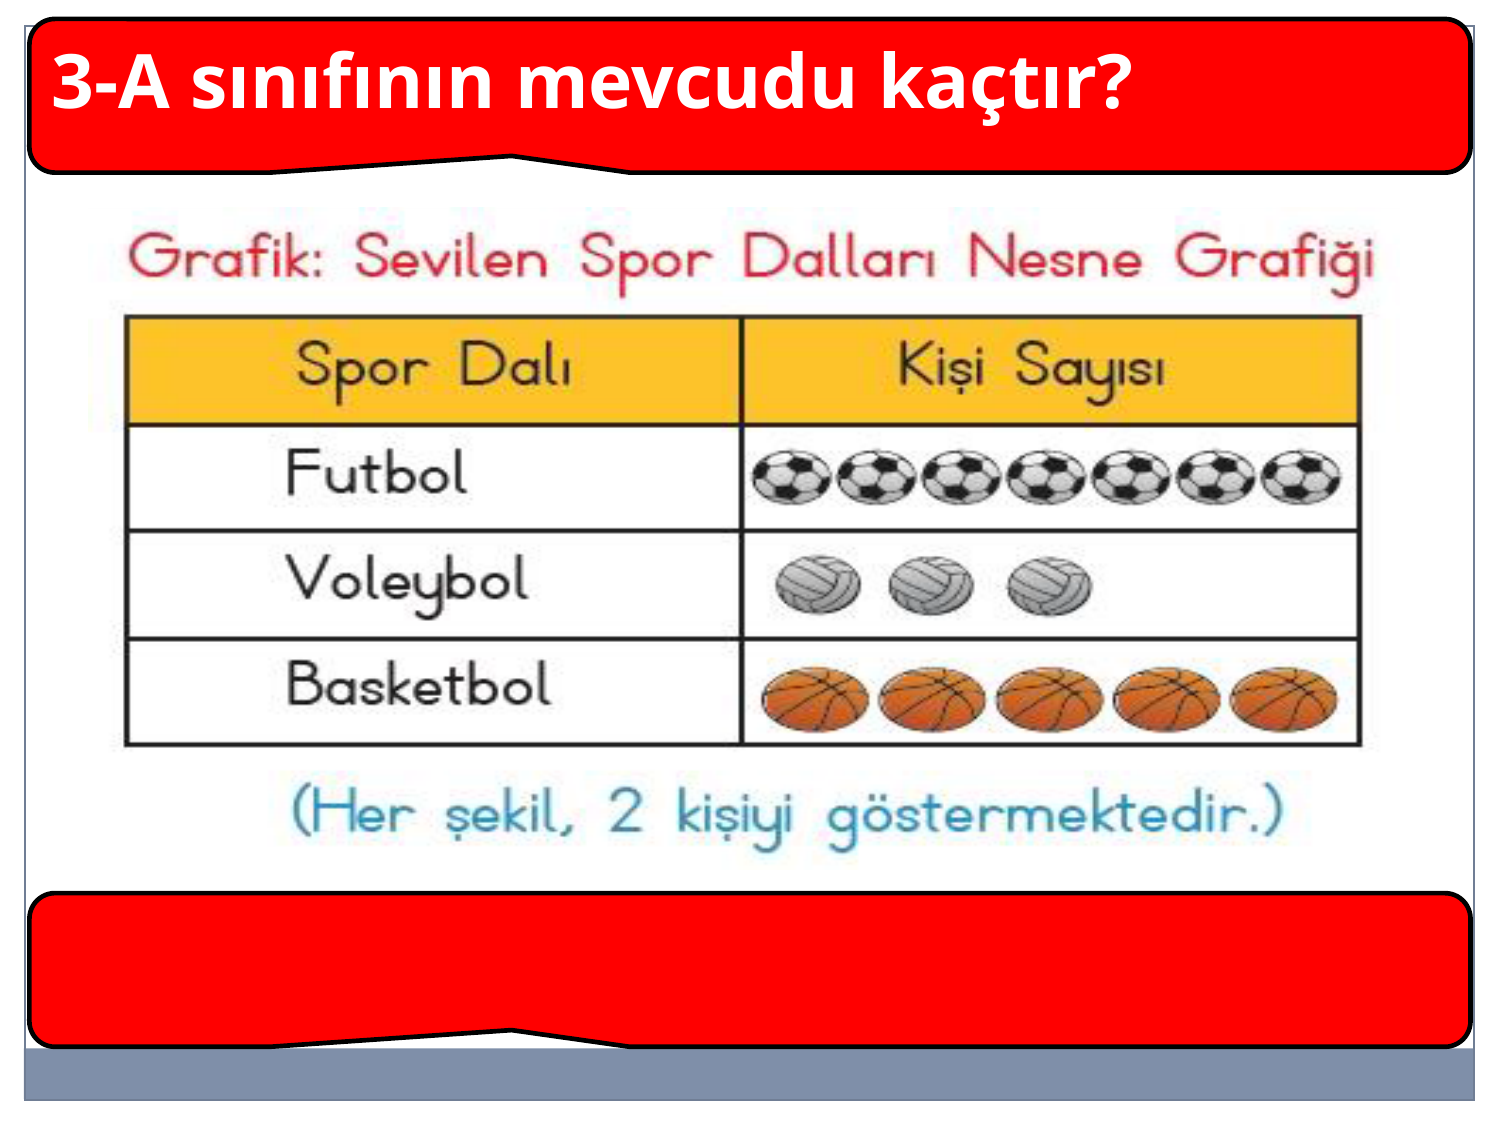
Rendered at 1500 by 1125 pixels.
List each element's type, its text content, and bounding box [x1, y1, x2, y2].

text_box [29, 893, 1471, 1047]
picture [88, 207, 1400, 870]
text_box 3-A sınıfının mevcudu kaçtır? [29, 18, 1471, 173]
